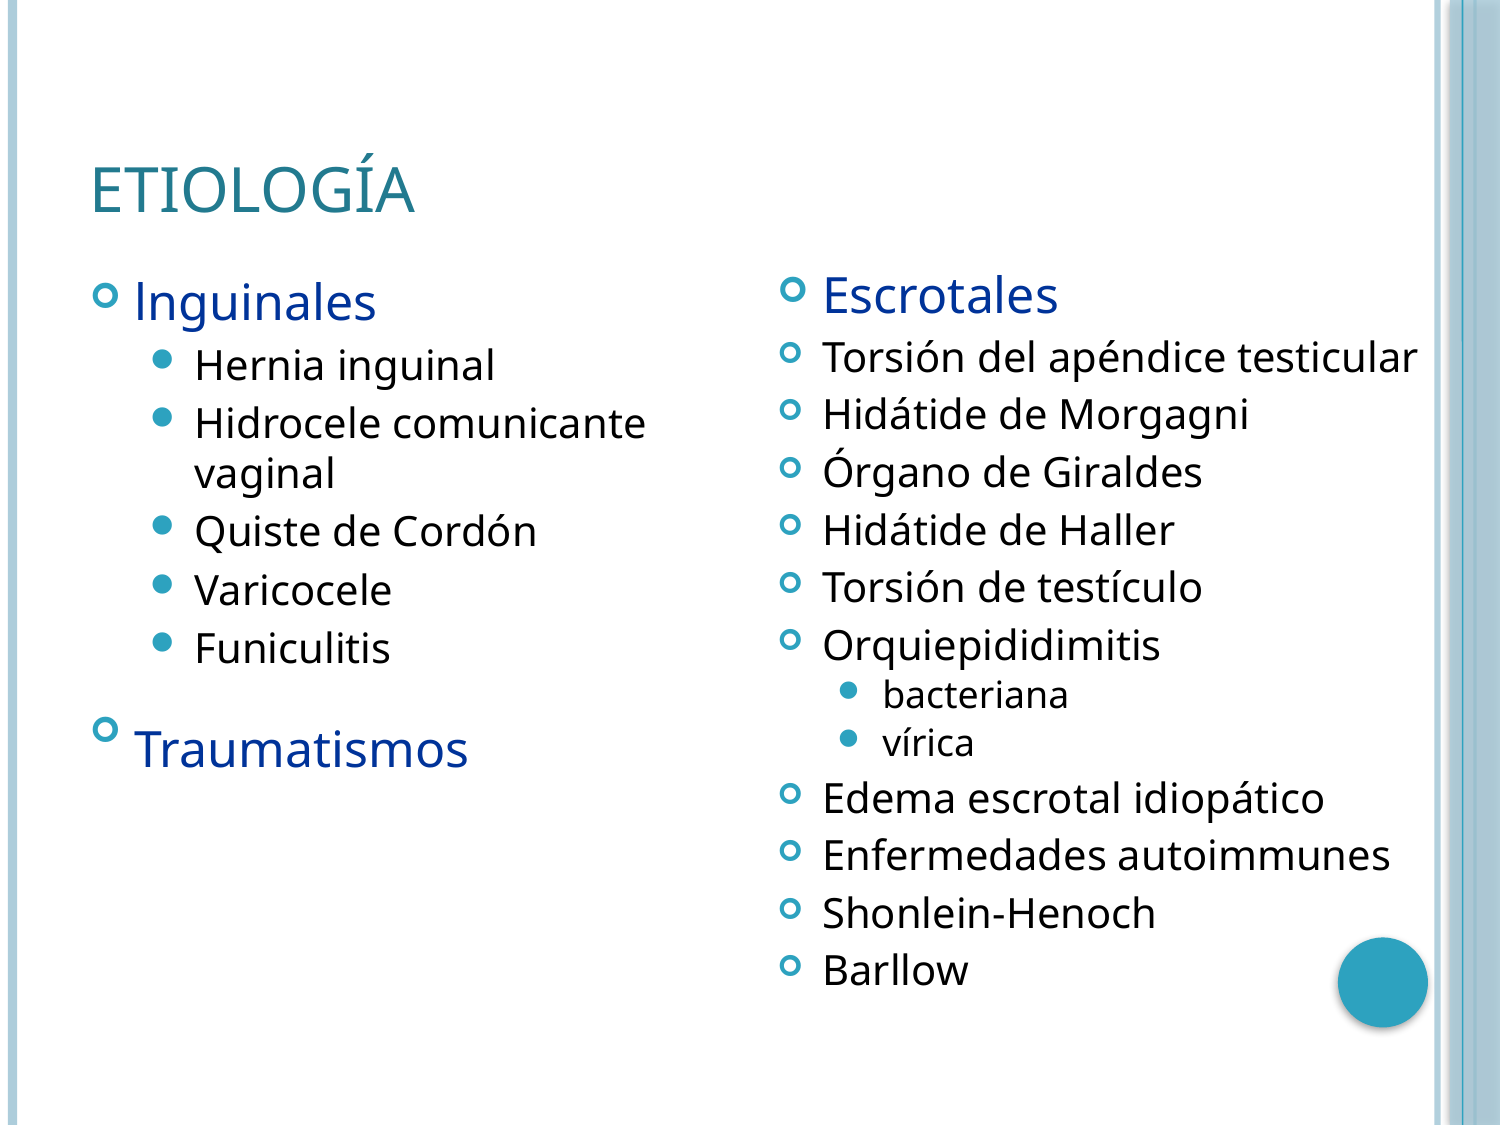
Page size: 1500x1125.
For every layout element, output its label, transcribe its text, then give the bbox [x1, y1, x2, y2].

title ETIOLOGÍA [75, 45, 1300, 233]
list lnguinales Hernia inguinal Hidrocele comunicante vaginal Quiste de Cordón Varicocele Funiculitis Traumatismos [75, 262, 675, 1013]
list Escrotales Torsión del apéndice testicular Hidátide de Morgagni Órgano de Giraldes Hidátide de Haller Torsión de testículo Orquiepididimitis bacteriana vírica Edema escrotal idiopático Enfermedades autoimmunes Shonlein-Henoch Barllow [762, 262, 1438, 1075]
